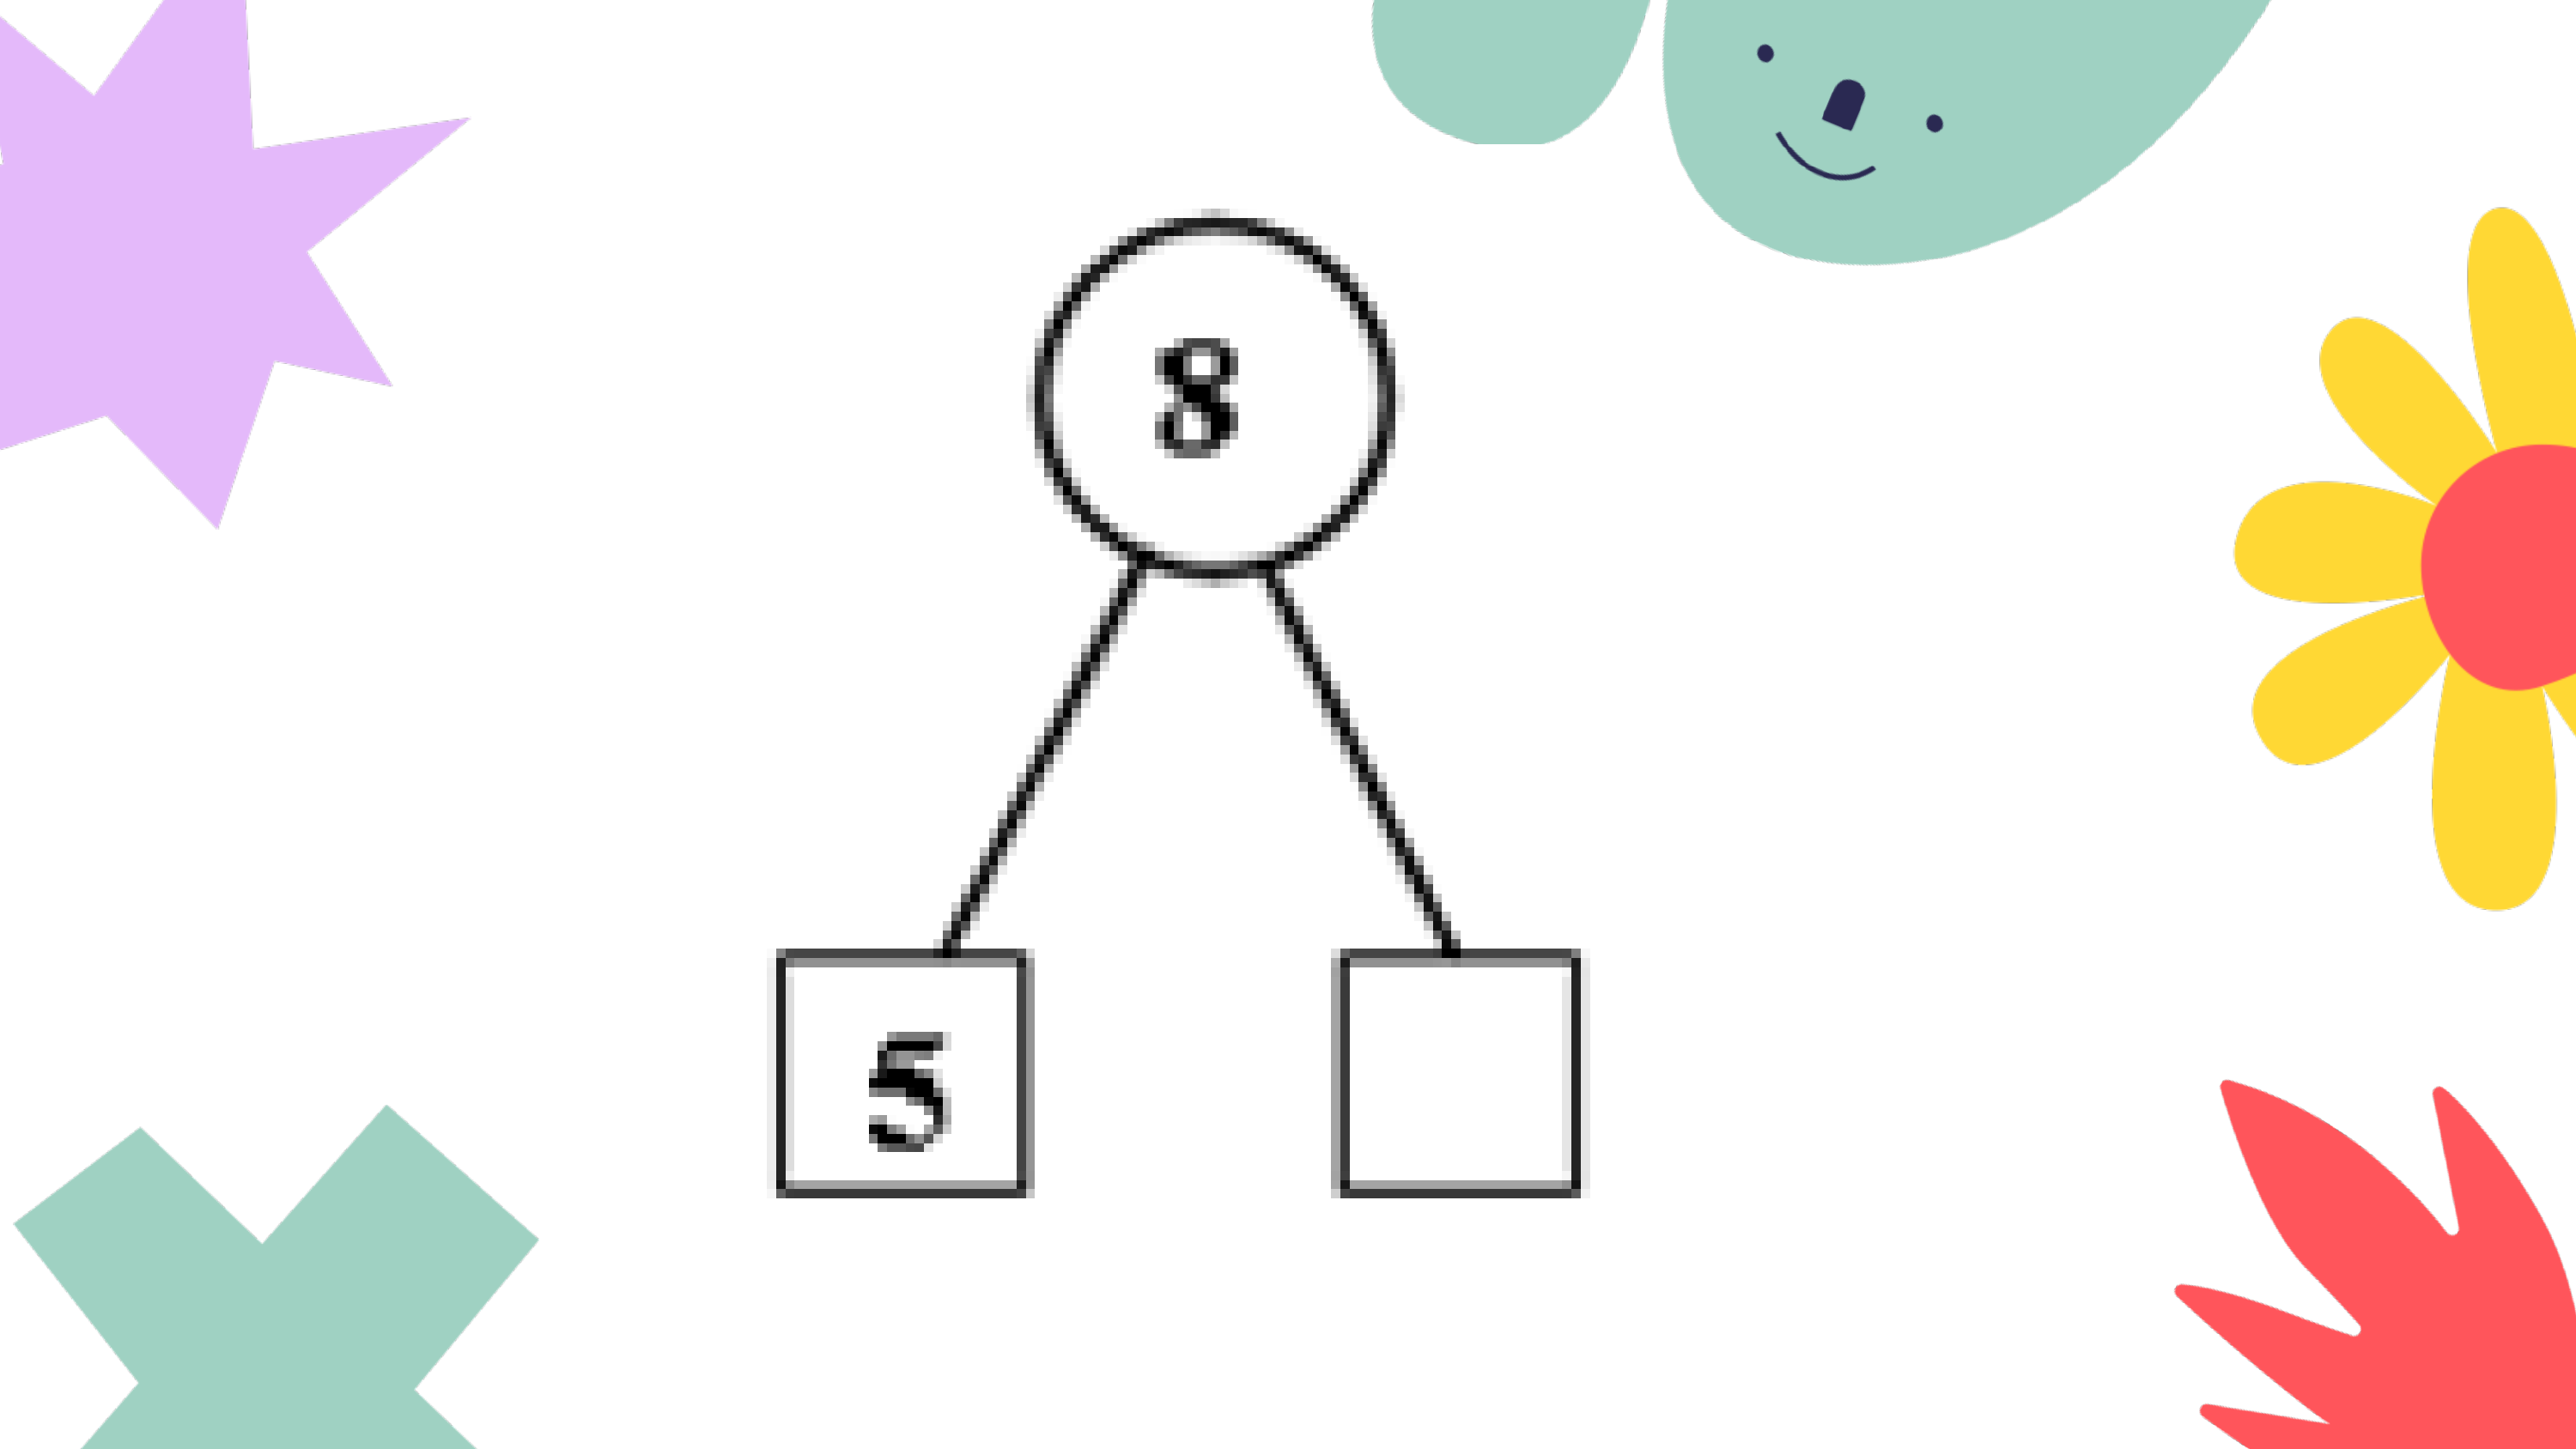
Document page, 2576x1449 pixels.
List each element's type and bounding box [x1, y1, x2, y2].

picture [2062, 985, 2576, 1449]
text_box [748, 144, 1656, 1356]
picture [0, 1105, 589, 1449]
picture [0, 0, 471, 530]
picture [1163, 0, 2576, 916]
